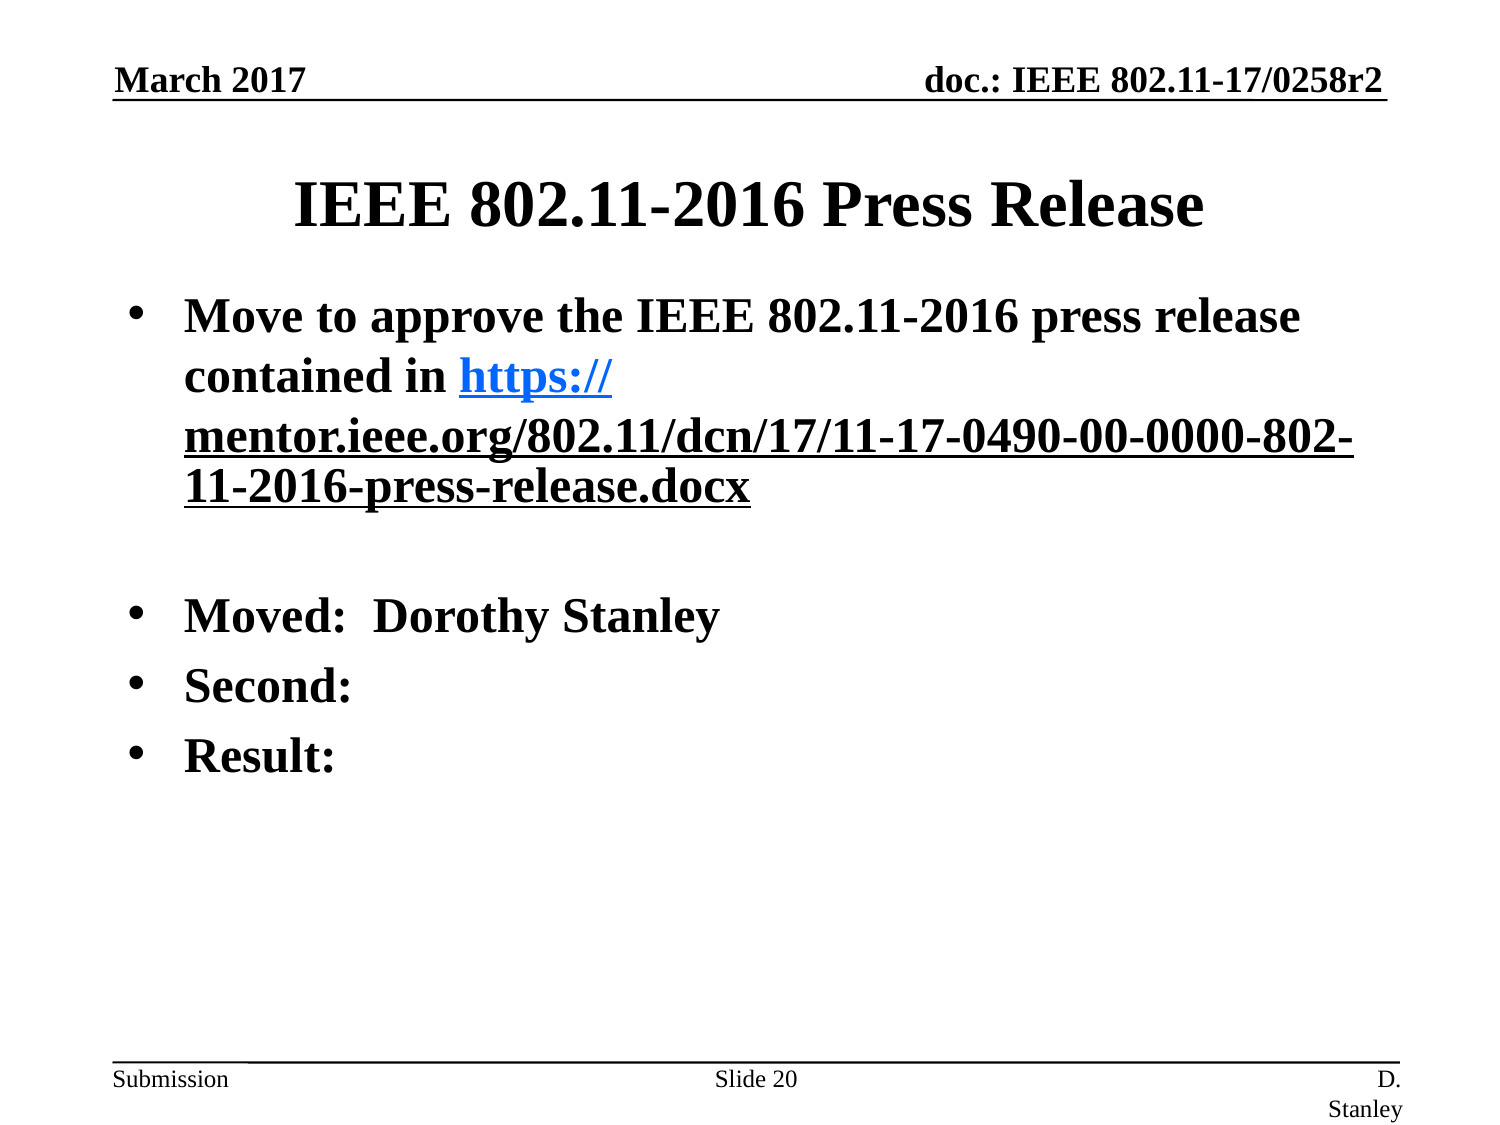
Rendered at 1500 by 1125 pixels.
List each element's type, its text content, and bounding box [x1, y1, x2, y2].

title IEEE 802.11-2016 Press Release [112, 112, 1388, 275]
list Move to approve the IEEE 802.11-2016 press release contained in https://mentor.ieee.org/802.11/dcn/17/11-17-0490-00-0000-802-11-2016-press-release.docx Moved: Dorothy Stanley Second: Result: [112, 275, 1388, 1025]
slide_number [114, 54, 374, 101]
footer D. Stanley, HP Enterprise [1324, 1061, 1402, 1093]
slide_number Slide 20 [712, 1061, 800, 1093]
